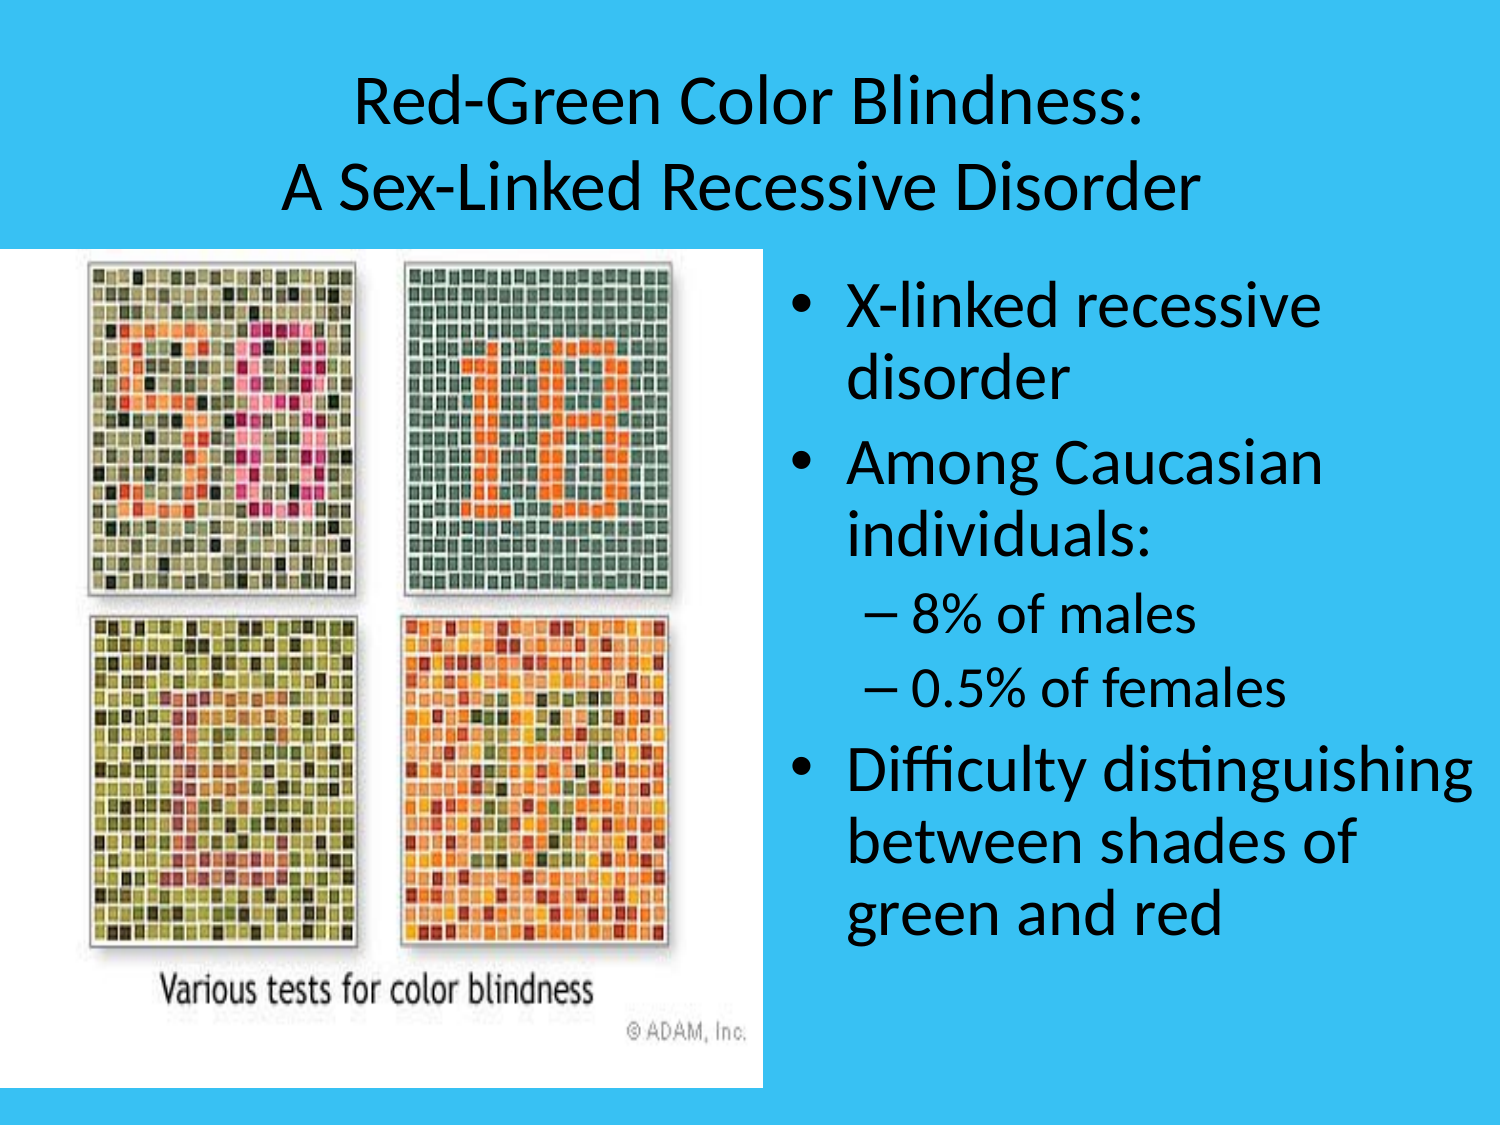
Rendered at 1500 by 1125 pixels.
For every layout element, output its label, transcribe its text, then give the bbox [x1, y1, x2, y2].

picture [0, 249, 763, 1088]
list X-linked recessive disorder Among Caucasian individuals: 8% of males 0.5% of females Difficulty distinguishing between shades of green and red [774, 262, 1500, 1100]
title Red-Green Color Blindness: A Sex-Linked Recessive Disorder [0, 45, 1500, 233]
